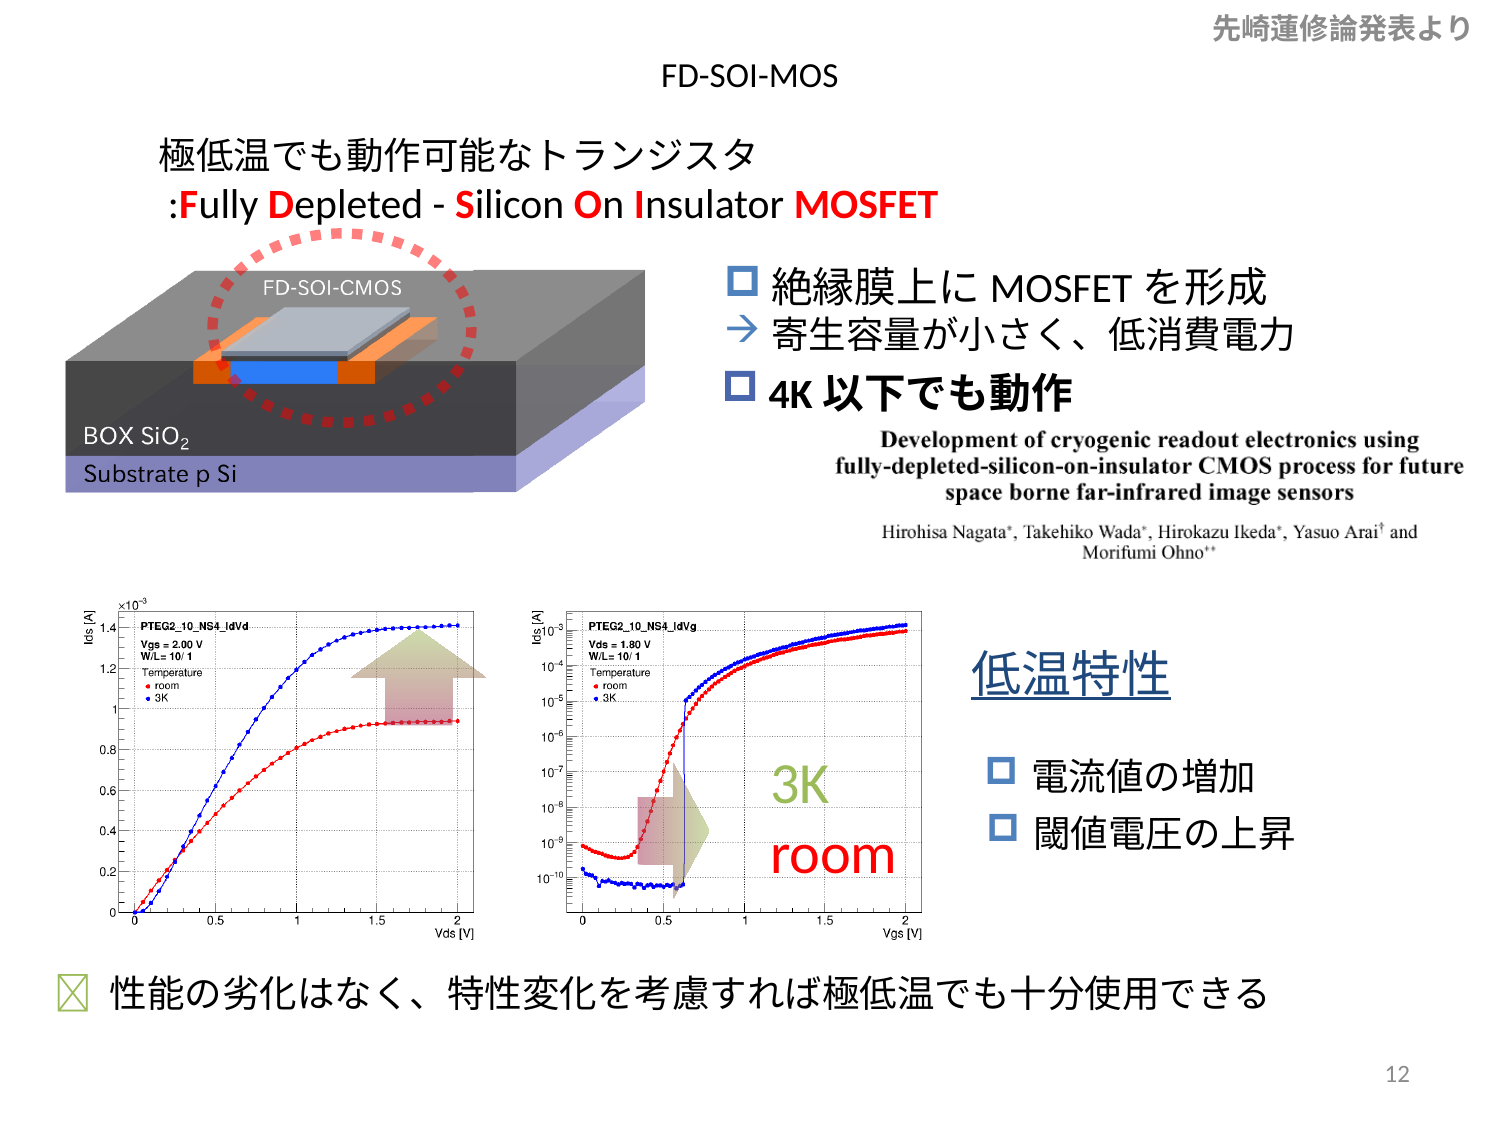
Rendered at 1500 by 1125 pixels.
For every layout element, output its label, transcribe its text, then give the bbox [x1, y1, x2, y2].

picture [521, 573, 966, 950]
text_box 閾値電圧の上昇 [971, 806, 1311, 863]
text_box  性能の劣化はなく、特性変化を考慮すれば極低温でも十分使用できる [40, 962, 1287, 1023]
text_box 電流値の増加 [970, 745, 1353, 806]
picture [73, 573, 518, 950]
text_box 低温特性 [970, 635, 1218, 711]
footer 先崎蓮修論発表より [1187, 0, 1500, 58]
picture [822, 412, 1471, 567]
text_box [45, 233, 658, 531]
slide_number 12 [1074, 1042, 1425, 1103]
text_box 極低温でも動作可能なトランジスタ :Fully Depleted - Silicon On Insulator MOSFET [143, 124, 954, 235]
title FD-SOI-MOS [75, 45, 1425, 103]
text_box 4K以下でも動作 [706, 359, 1361, 425]
